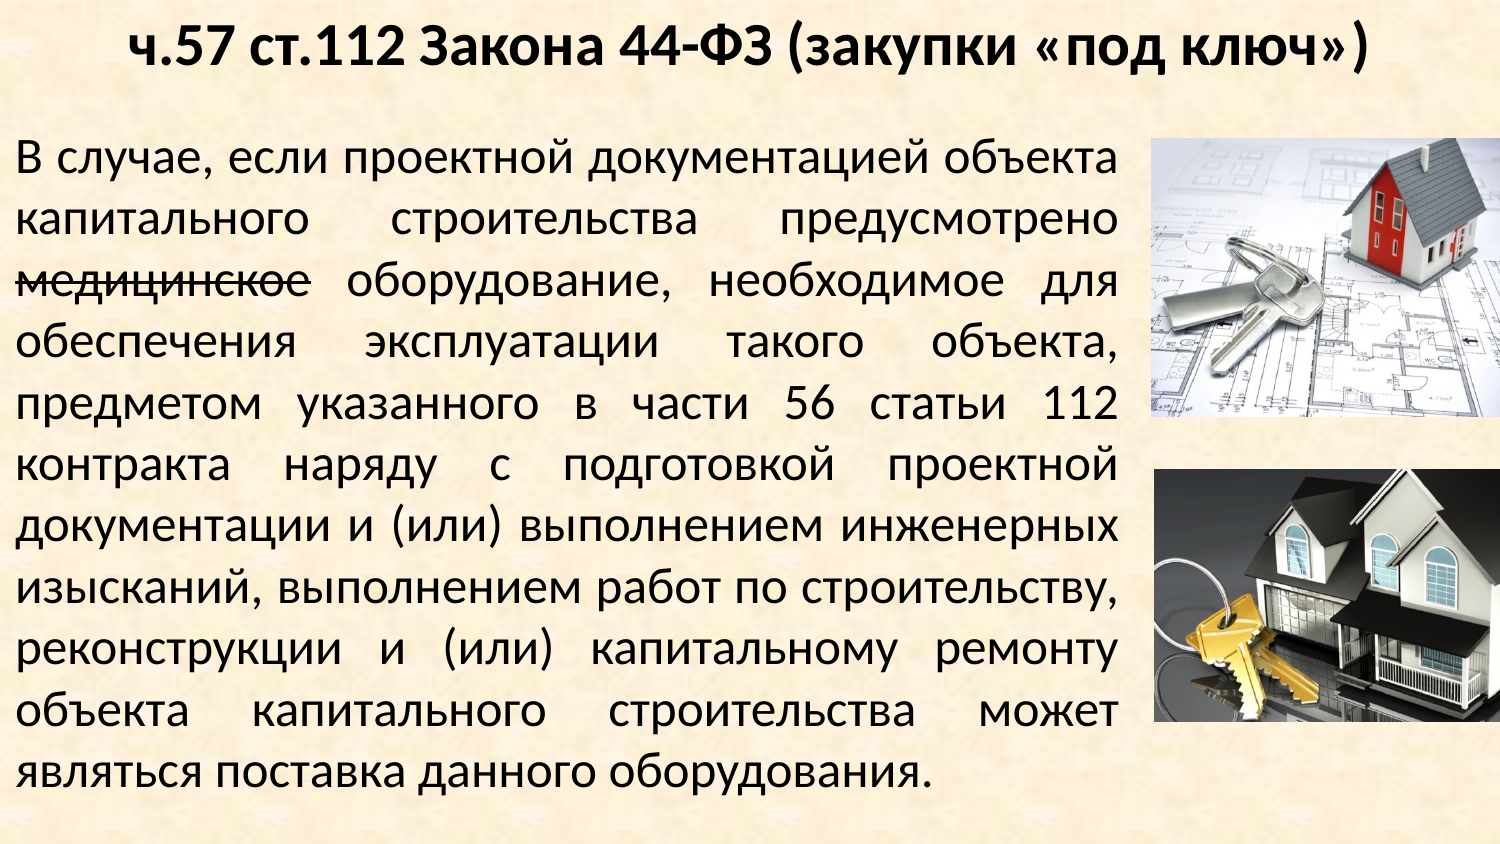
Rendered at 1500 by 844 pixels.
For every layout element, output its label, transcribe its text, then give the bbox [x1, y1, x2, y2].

text_box ч.57 ст.112 Закона 44-ФЗ (закупки «под ключ») [0, 0, 1500, 86]
picture [0, 86, 1500, 844]
list В случае, если проектной документацией объекта капитального строительства предусмотрено медицинское оборудование, необходимое для обеспечения эксплуатации такого объекта, предметом указанного в части 56 статьи 112 контракта наряду с подготовкой проектной документации и (или) выполнением инженерных изысканий, выполнением работ по строительству, реконструкции и (или) капитальному ремонту объекта капитального строительства может являться поставка данного оборудования. [0, 114, 1135, 844]
